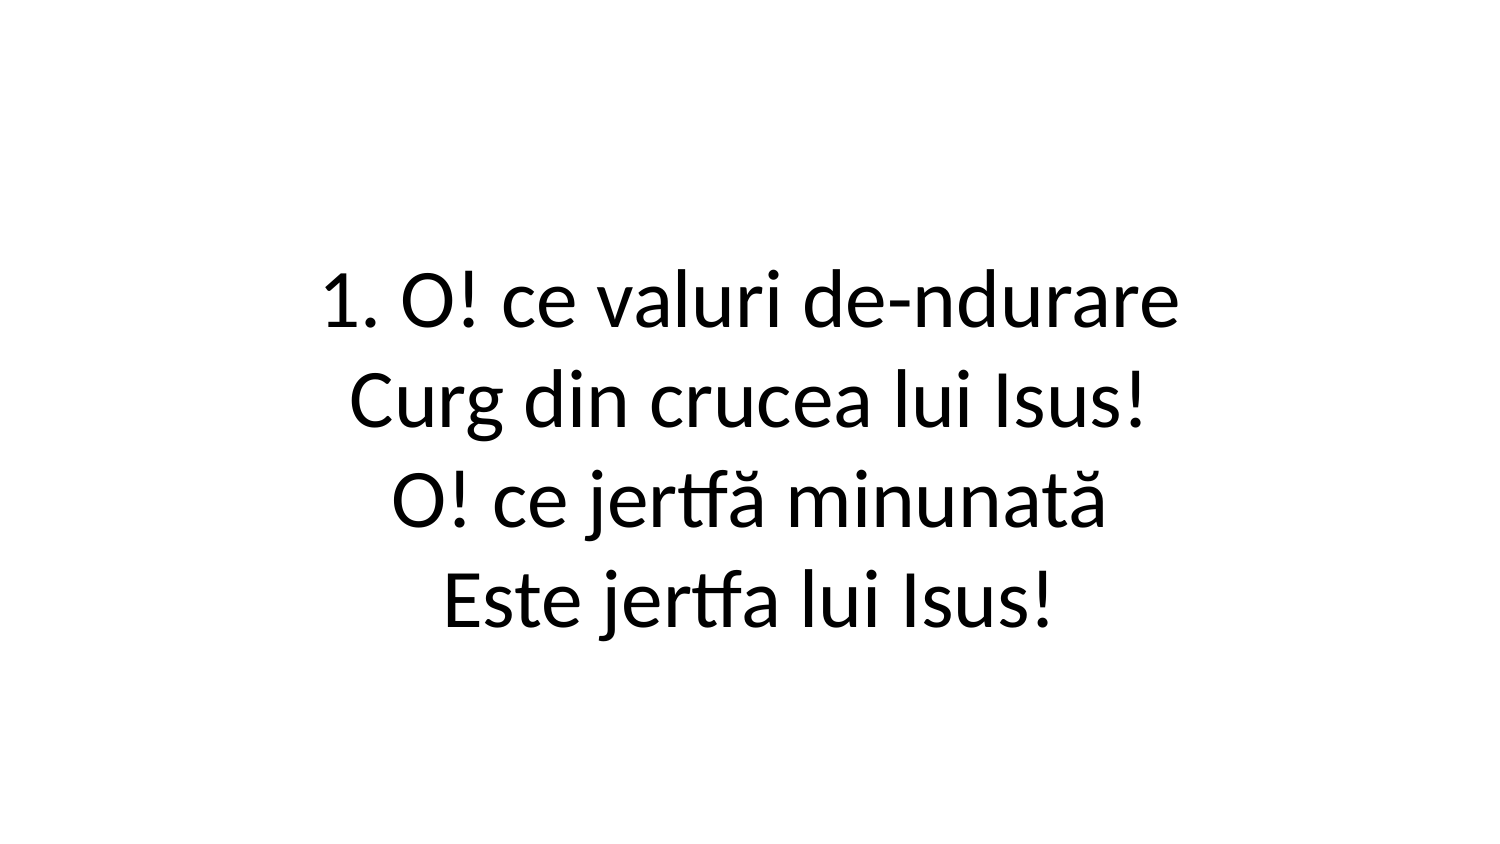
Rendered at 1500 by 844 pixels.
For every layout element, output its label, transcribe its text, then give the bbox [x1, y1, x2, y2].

text_box 1. O! ce valuri de-ndurare Curg din crucea lui Isus! O! ce jertfă minunată Este jertfa lui Isus! [303, 192, 1197, 652]
